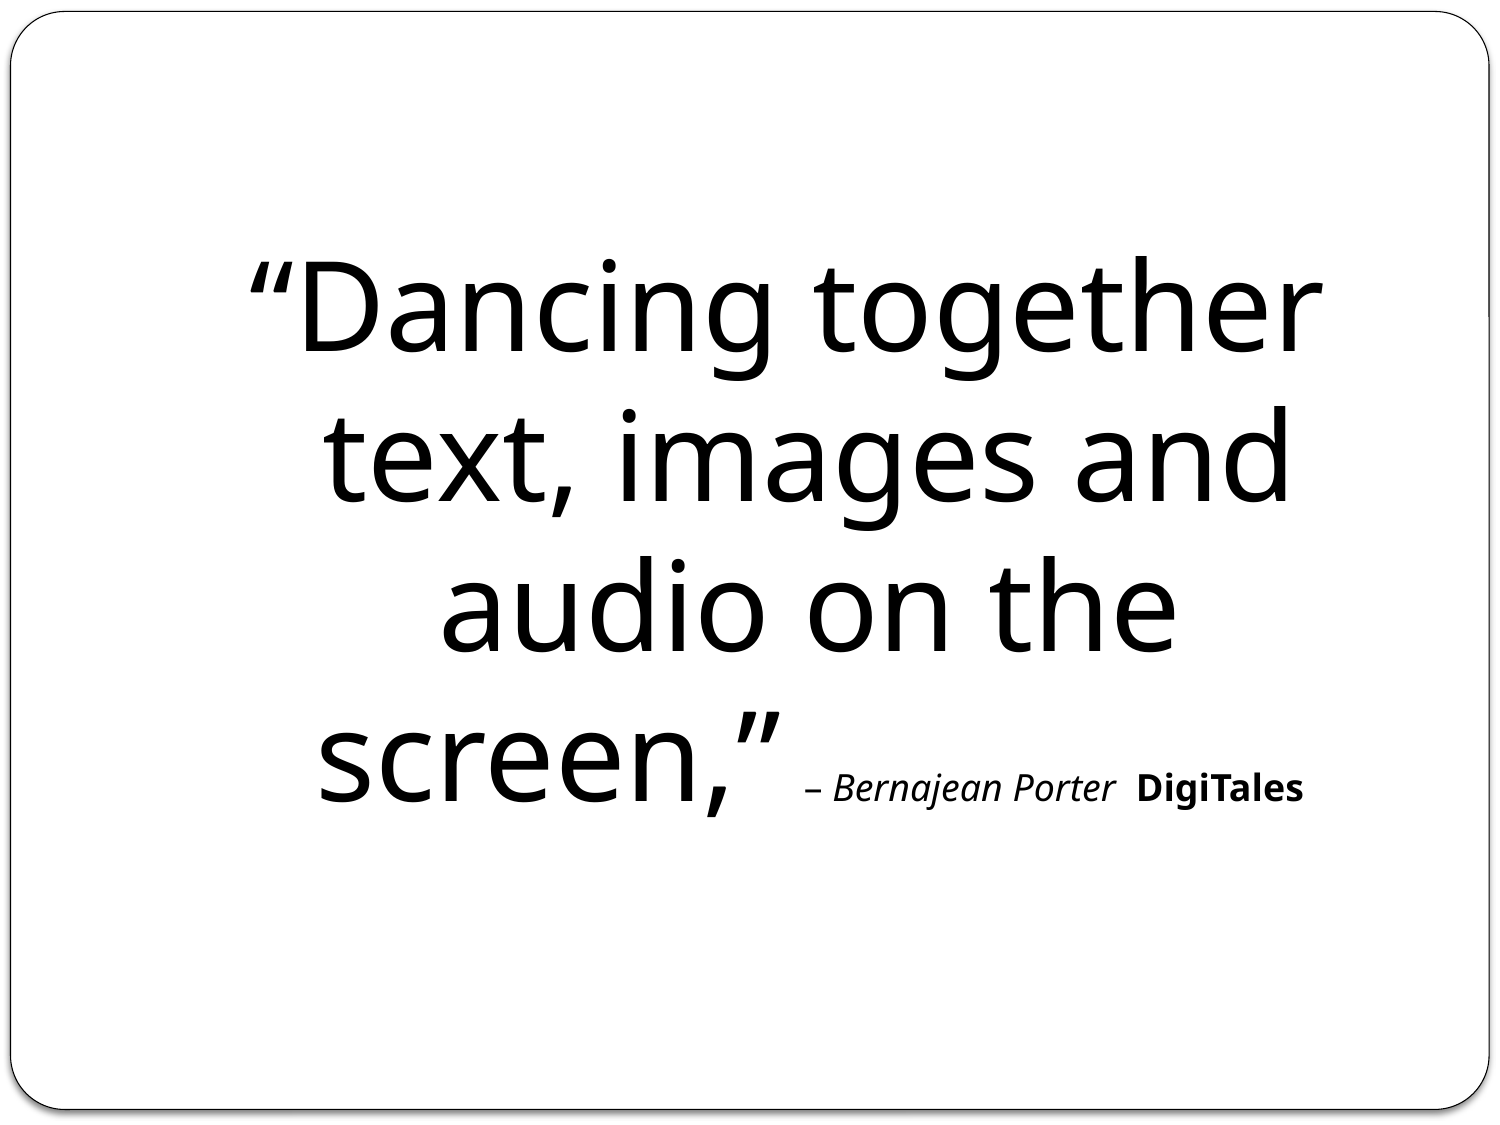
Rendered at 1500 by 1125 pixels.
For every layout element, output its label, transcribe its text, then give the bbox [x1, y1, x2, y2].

list “Dancing together text, images and audio on the screen,” – Bernajean Porter DigiTales [150, 137, 1425, 850]
